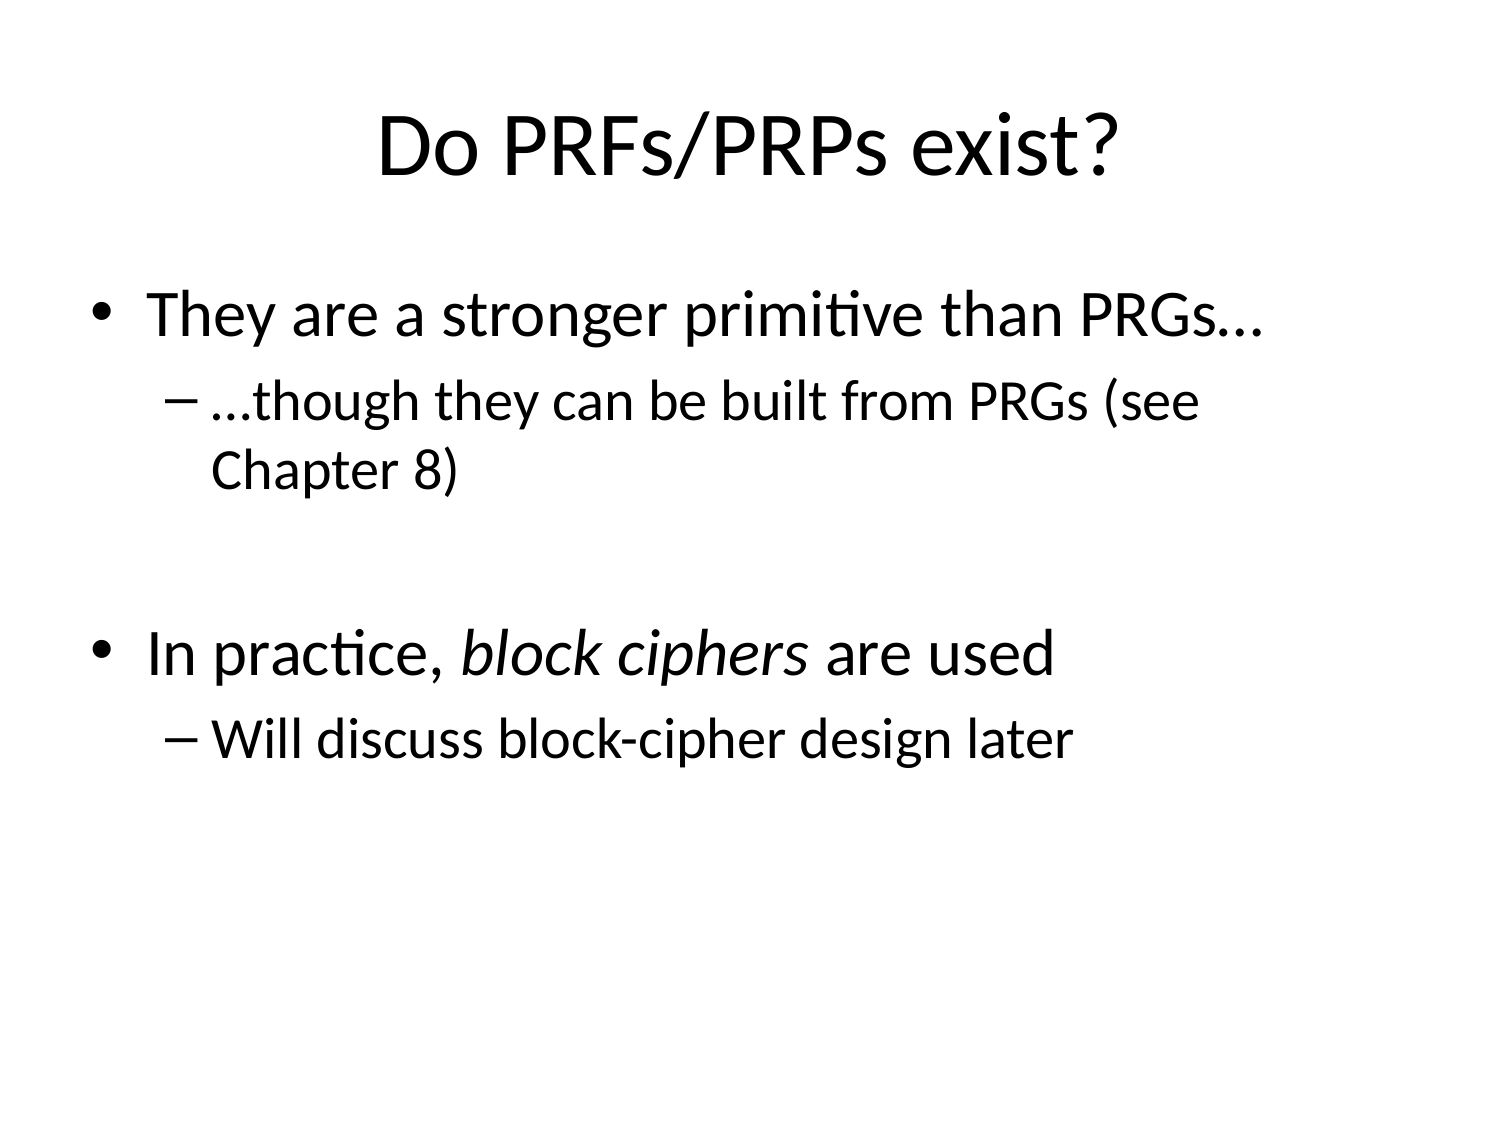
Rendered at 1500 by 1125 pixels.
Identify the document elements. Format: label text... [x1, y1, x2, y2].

title Do PRFs/PRPs exist? [75, 45, 1425, 233]
list They are a stronger primitive than PRGs… …though they can be built from PRGs (see Chapter 8) In practice, block ciphers are used Will discuss block-cipher design later [75, 262, 1425, 1005]
